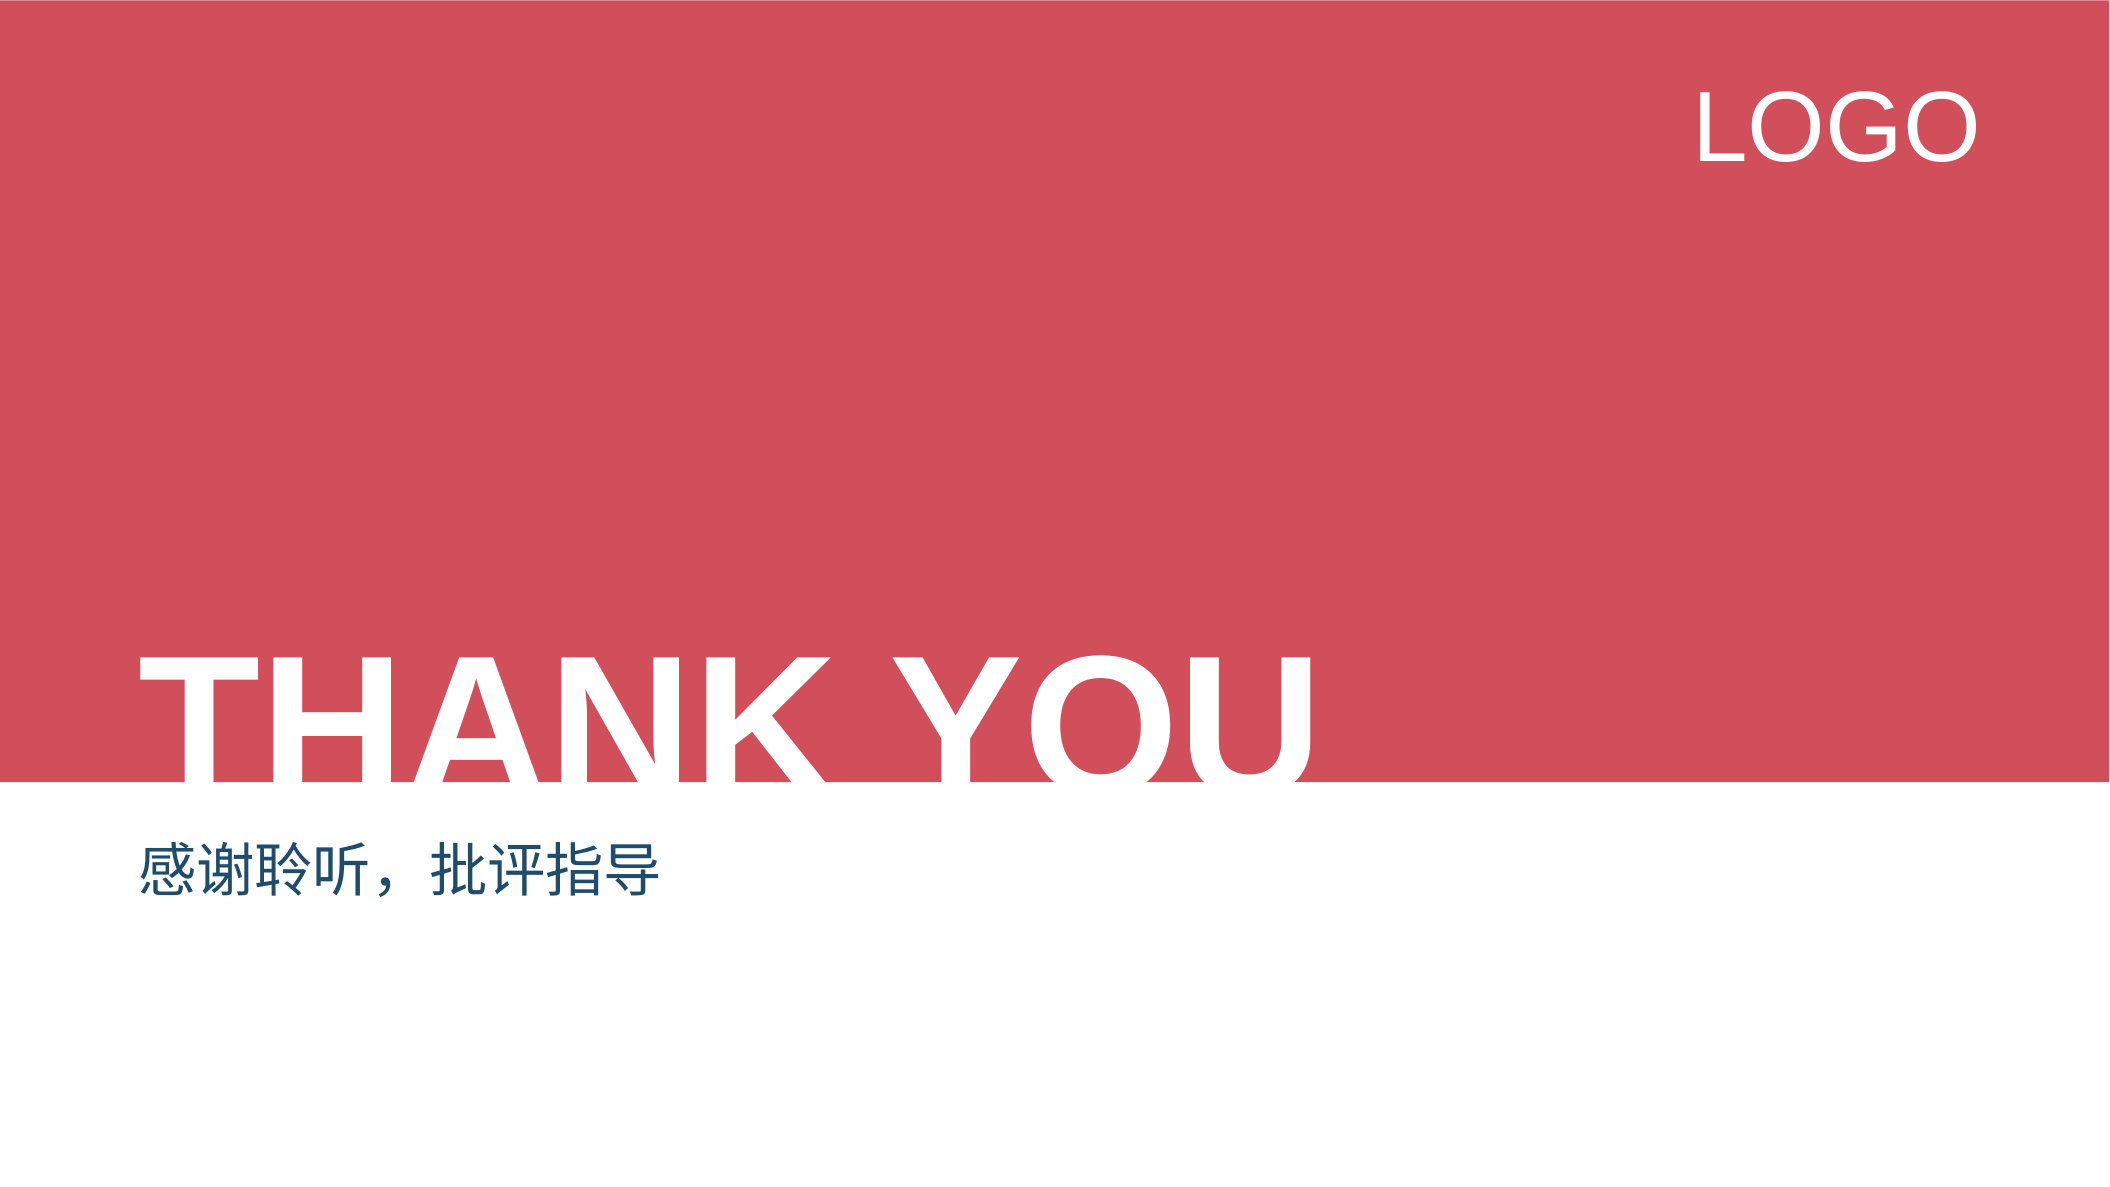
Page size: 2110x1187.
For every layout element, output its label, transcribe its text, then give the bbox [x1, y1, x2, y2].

text_box Thank you [138, 594, 1350, 835]
text_box [0, 0, 2110, 783]
text_box 感谢聆听，批评指导 [138, 833, 736, 904]
text_box LOGO [1692, 61, 2008, 182]
